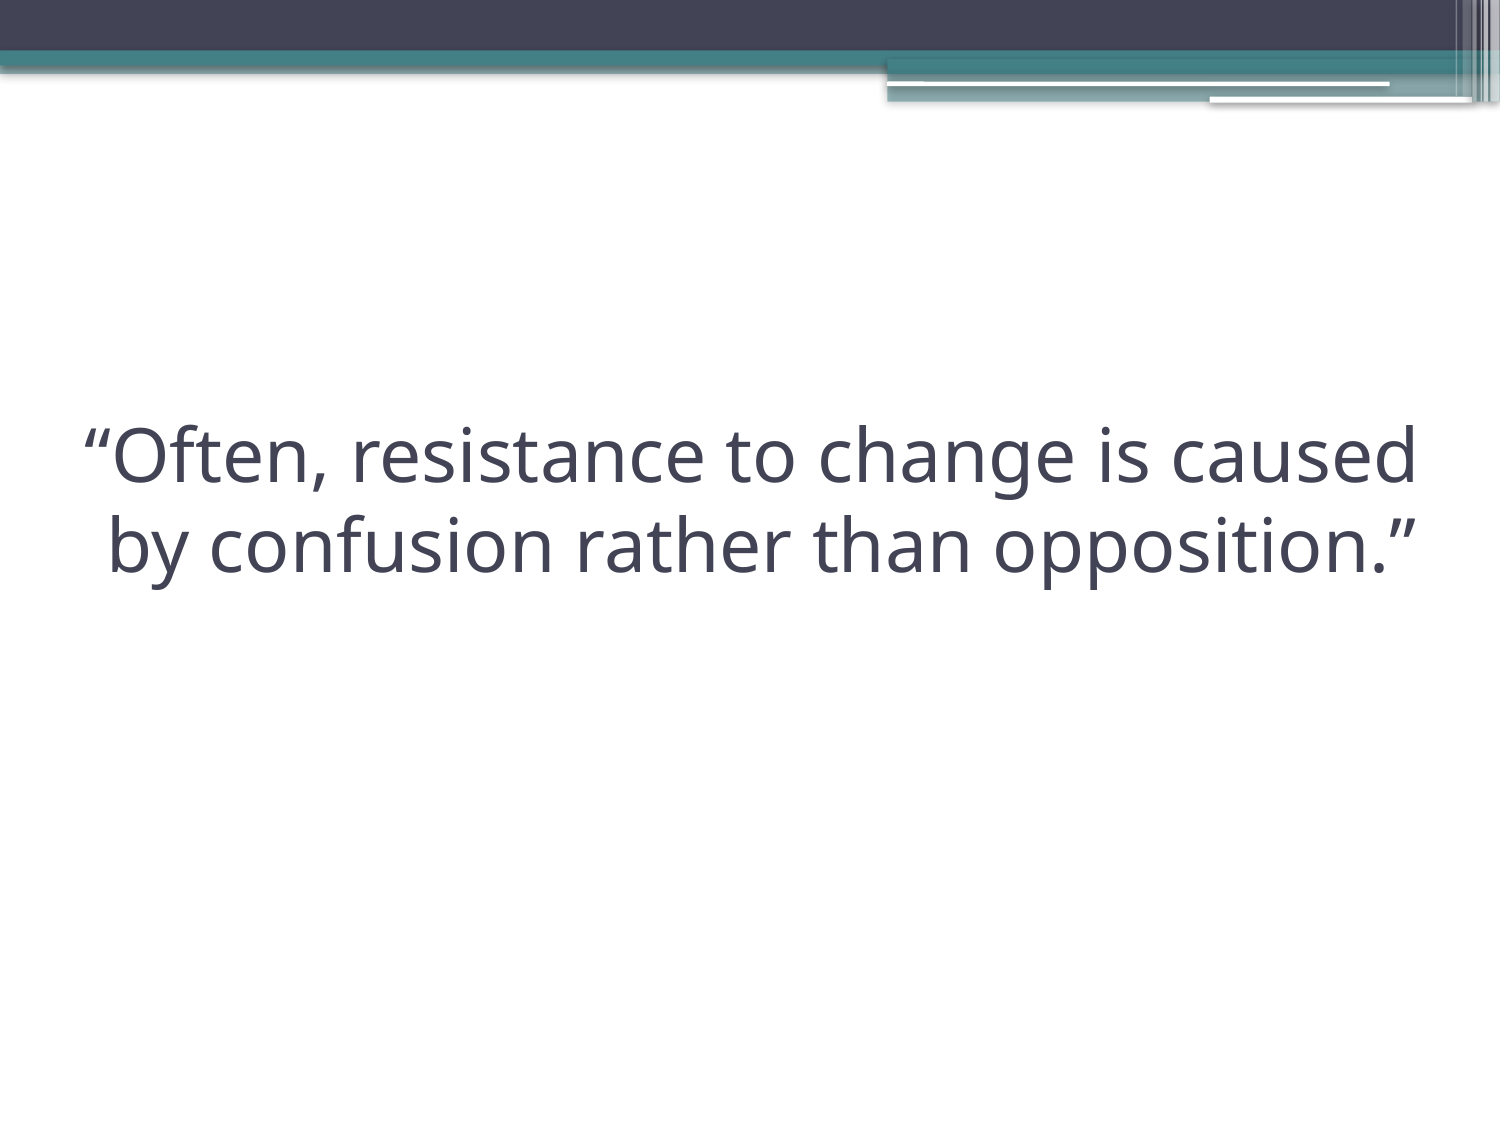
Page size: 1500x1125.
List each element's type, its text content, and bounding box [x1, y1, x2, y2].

text_box “Often, resistance to change is caused by confusion rather than opposition.” [69, 399, 1455, 595]
